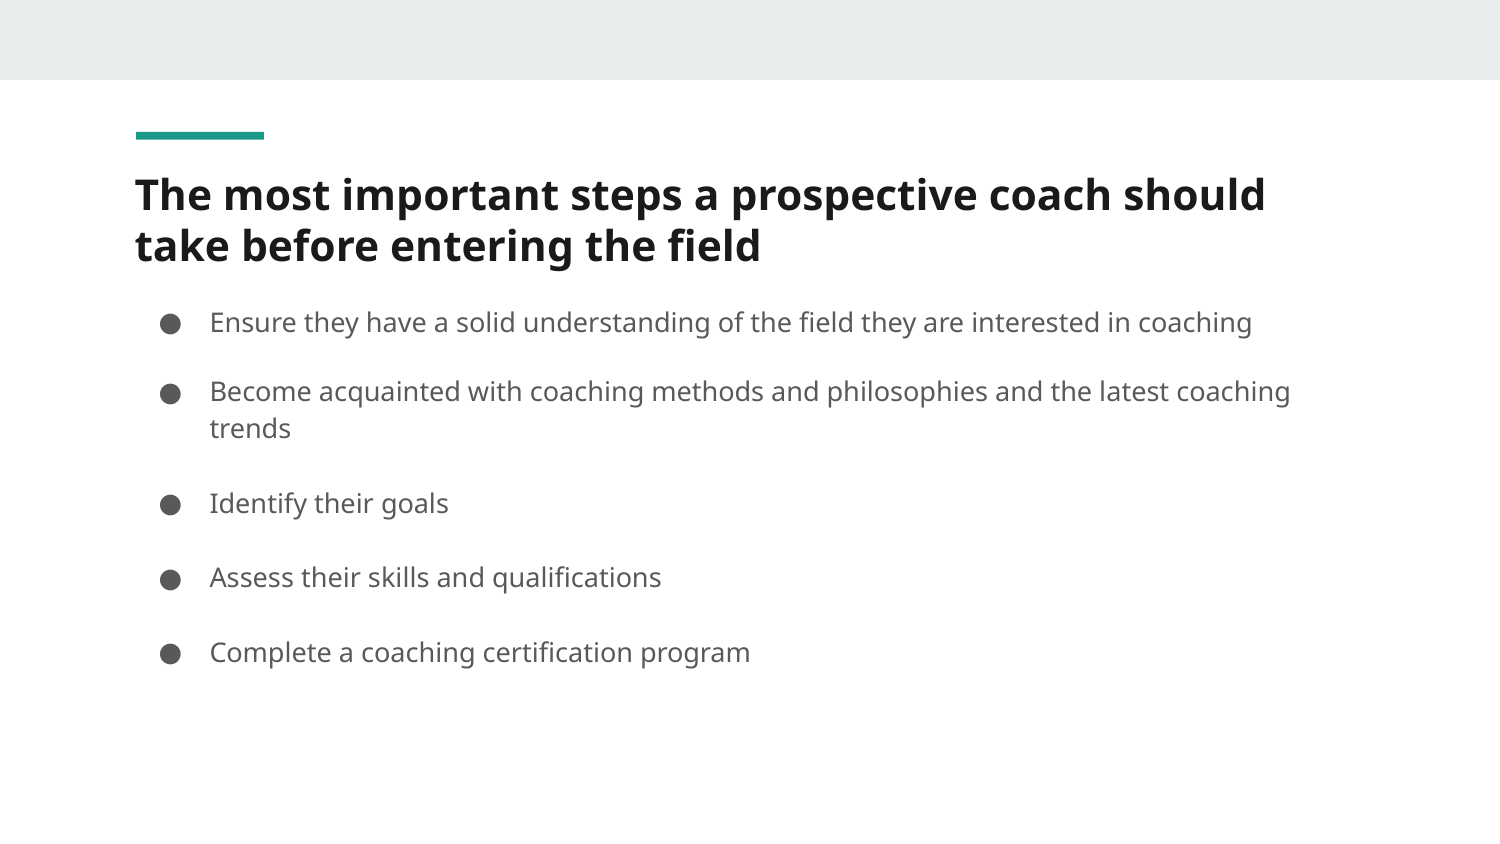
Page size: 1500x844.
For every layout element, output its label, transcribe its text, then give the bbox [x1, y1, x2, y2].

list Ensure they have a solid understanding of the field they are interested in coaching Become acquainted with coaching methods and philosophies and the latest coaching trends Identify their goals Assess their skills and qualifications Complete a coaching certification program [119, 285, 1381, 780]
title The most important steps a prospective coach should take before entering the field [119, 152, 1381, 241]
